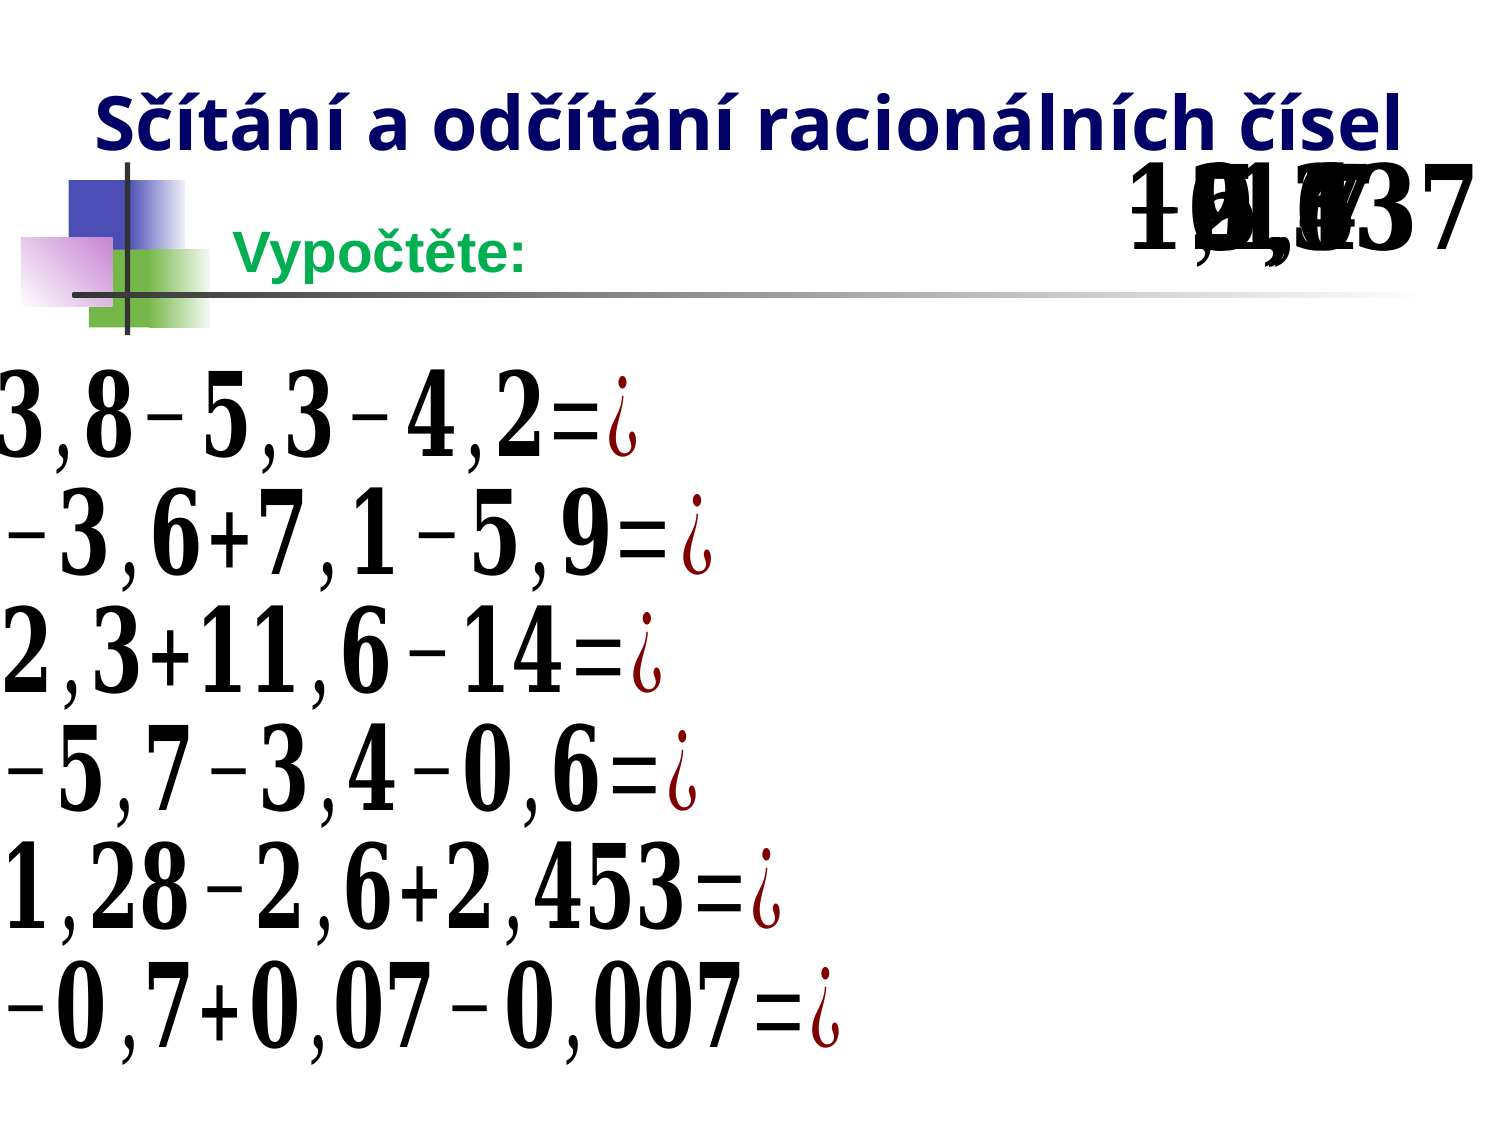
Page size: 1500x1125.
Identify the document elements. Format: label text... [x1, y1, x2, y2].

text_box Vypočtěte: [217, 207, 1392, 292]
title Sčítání a odčítání racionálních čísel [0, 63, 1500, 173]
